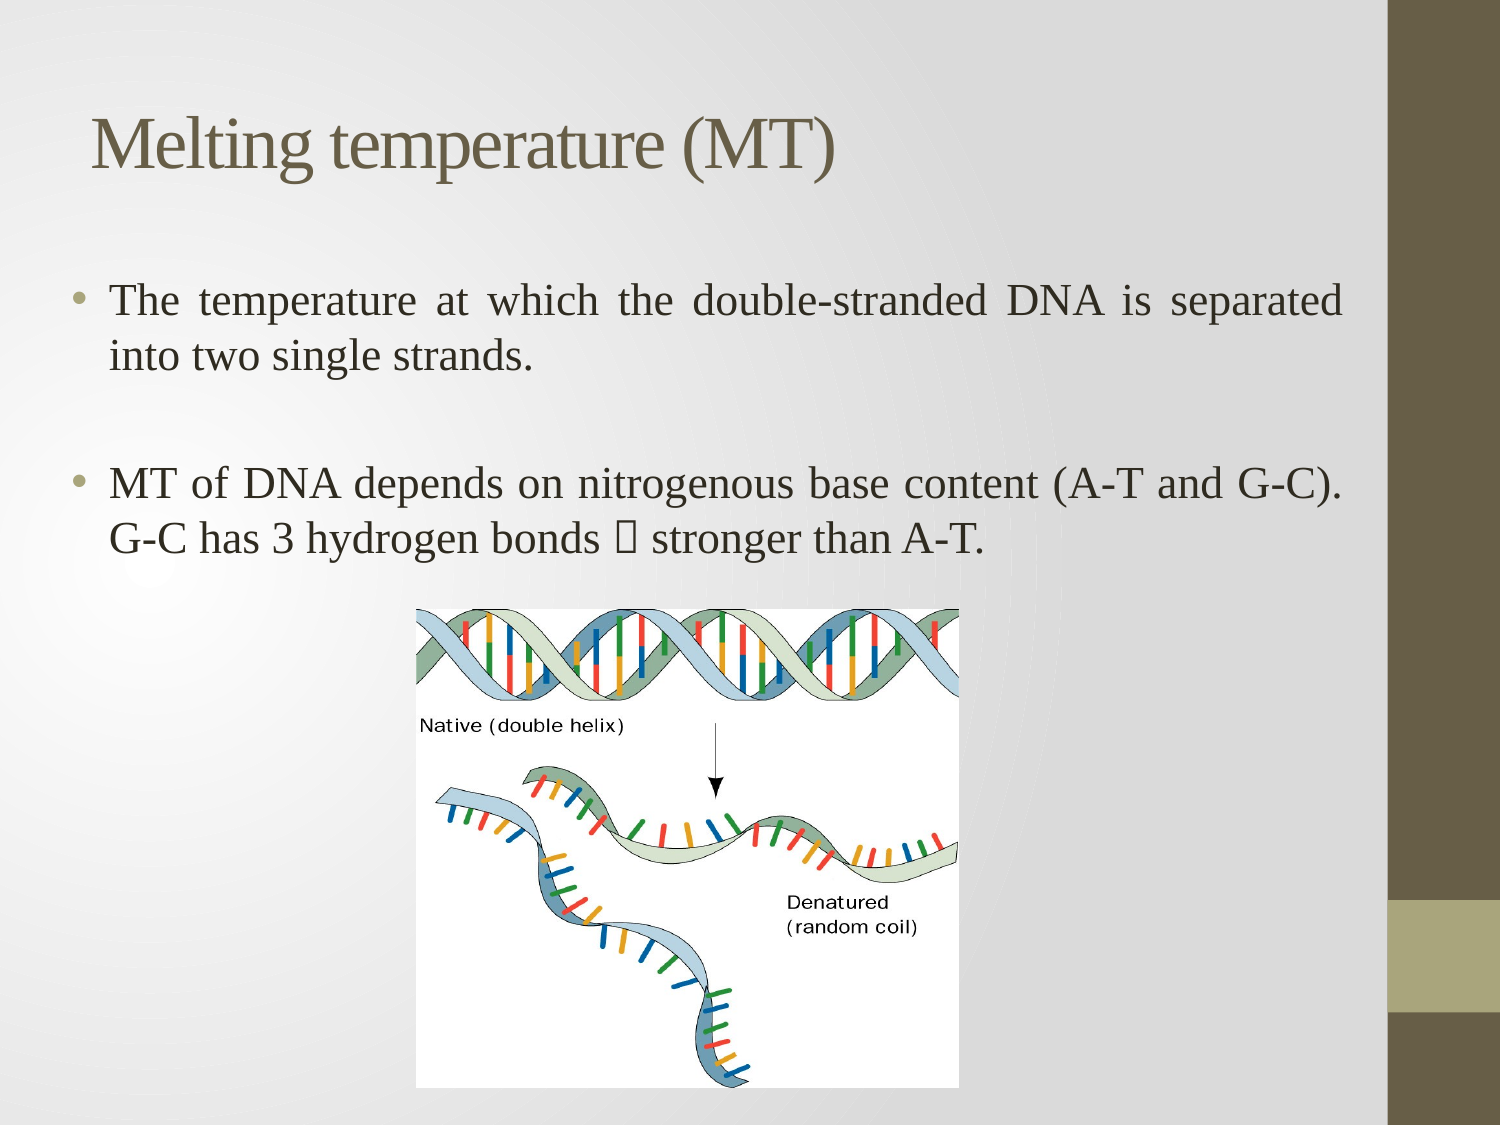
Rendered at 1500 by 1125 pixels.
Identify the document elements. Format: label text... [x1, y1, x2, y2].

title Melting temperature (MT) [75, 45, 1325, 233]
picture [416, 608, 959, 1089]
list The temperature at which the double-stranded DNA is separated into two single strands. MT of DNA depends on nitrogenous base content (A-T and G-C). G-C has 3 hydrogen bonds  stronger than A-T. [37, 262, 1360, 1050]
